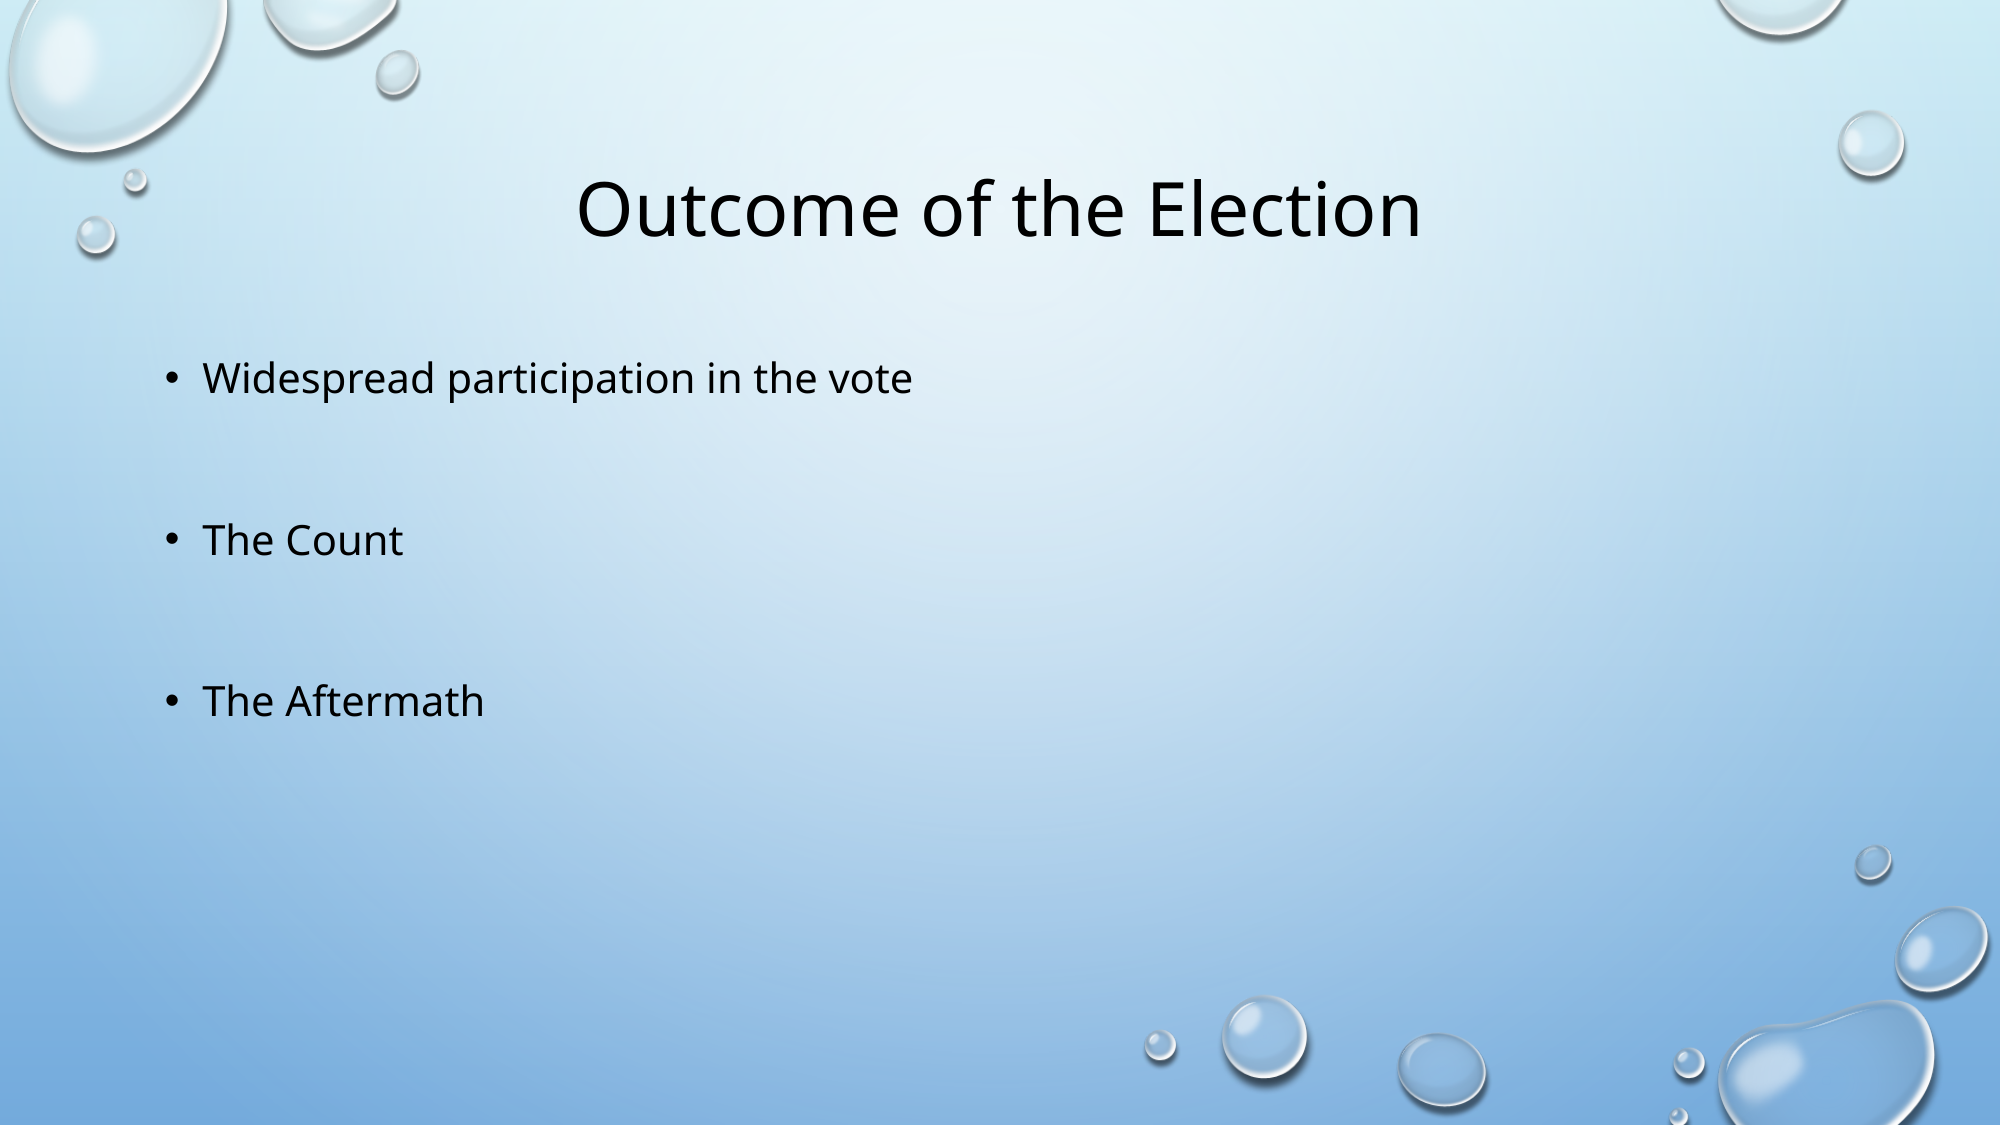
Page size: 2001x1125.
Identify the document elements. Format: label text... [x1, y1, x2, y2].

title Outcome of the Election [149, 118, 1851, 307]
list Widespread participation in the vote The Count The Aftermath [149, 334, 1850, 950]
picture [0, 0, 2000, 1125]
